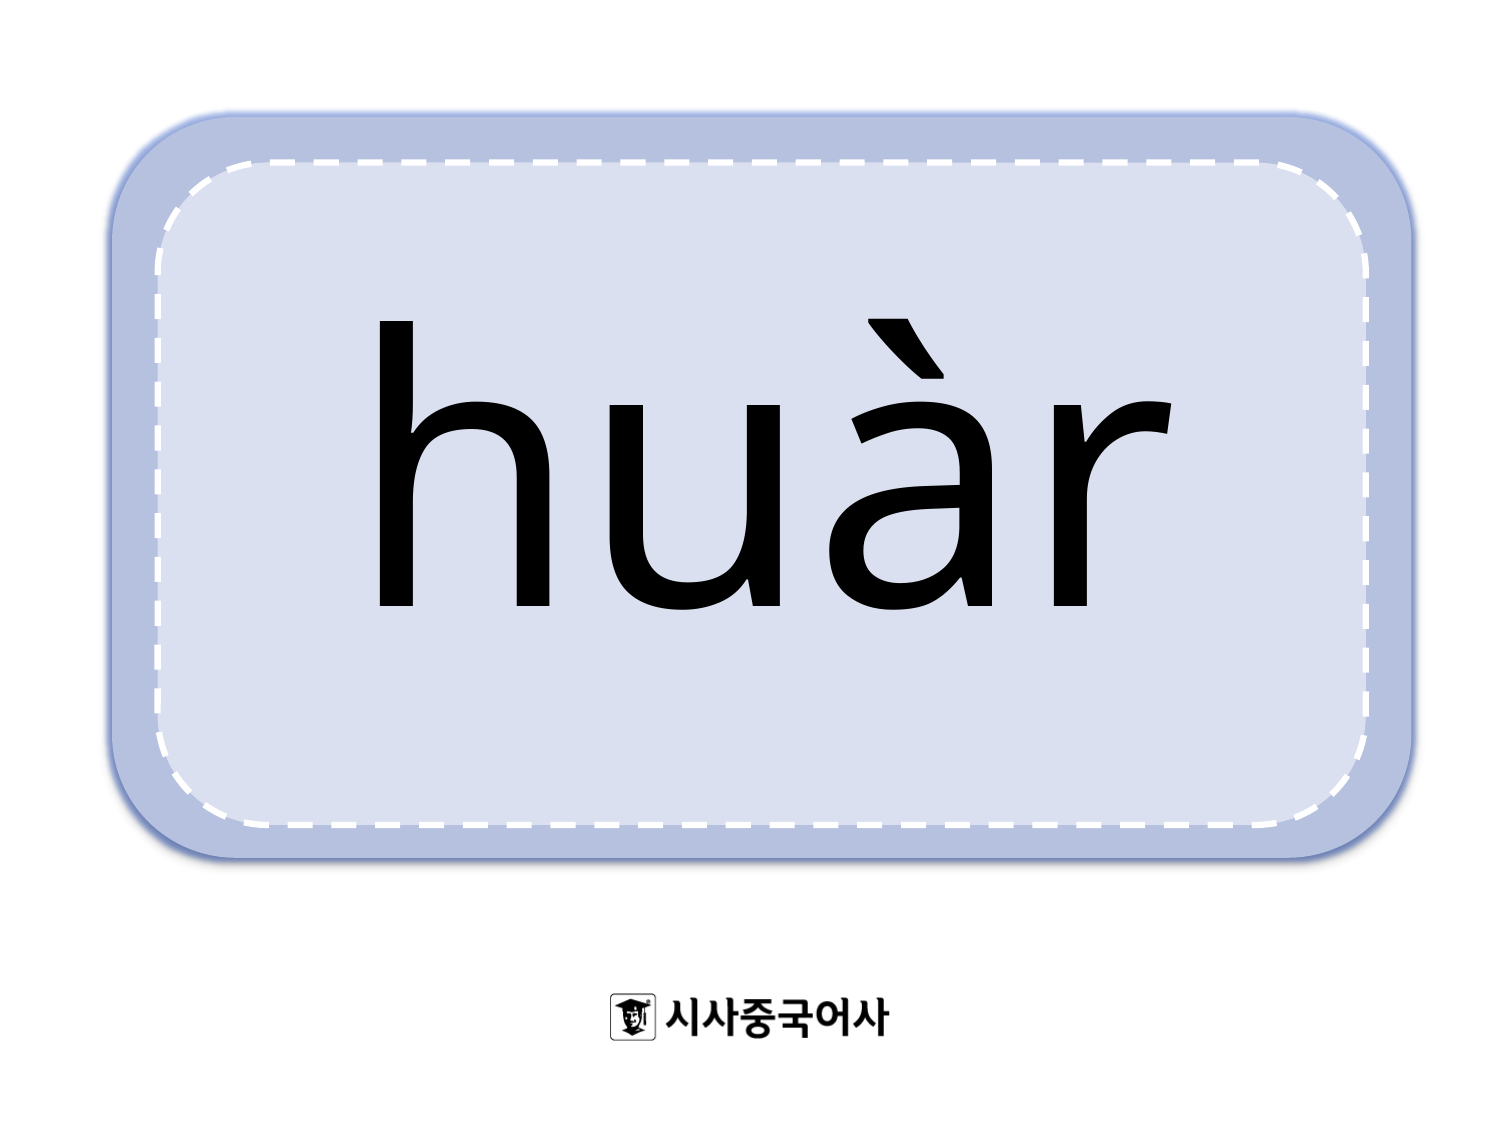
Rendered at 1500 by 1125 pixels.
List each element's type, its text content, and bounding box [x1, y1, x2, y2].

text_box huàr [159, 125, 1368, 788]
picture [602, 987, 898, 1047]
